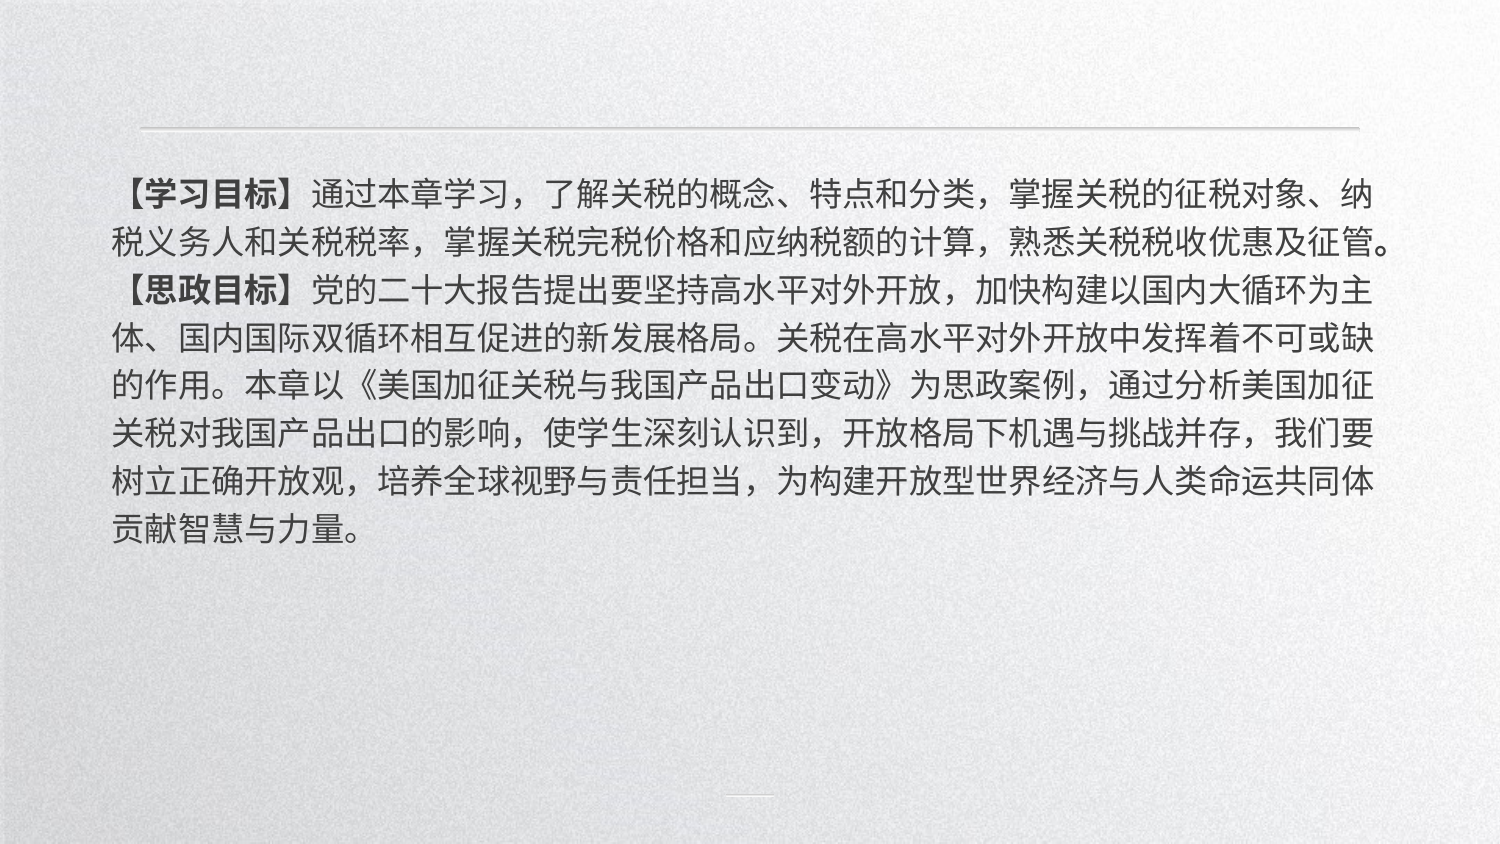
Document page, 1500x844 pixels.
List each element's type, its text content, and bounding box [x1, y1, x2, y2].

text_box 【学习目标】通过本章学习，了解关税的概念、特点和分类，掌握关税的征税对象、纳税义务人和关税税率，掌握关税完税价格和应纳税额的计算，熟悉关税税收优惠及征管。【思政目标】党的二十大报告提出要坚持高水平对外开放，加快构建以国内大循环为主体、国内国际双循环相互促进的新发展格局。关税在高水平对外开放中发挥着不可或缺的作用。本章以《美国加征关税与我国产品出口变动》为思政案例，通过分析美国加征关税对我国产品出口的影响，使学生深刻认识到，开放格局下机遇与挑战并存，我们要树立正确开放观，培养全球视野与责任担当，为构建开放型世界经济与人类命运共同体贡献智慧与力量。 [100, 159, 1400, 554]
picture [0, 0, 1500, 844]
